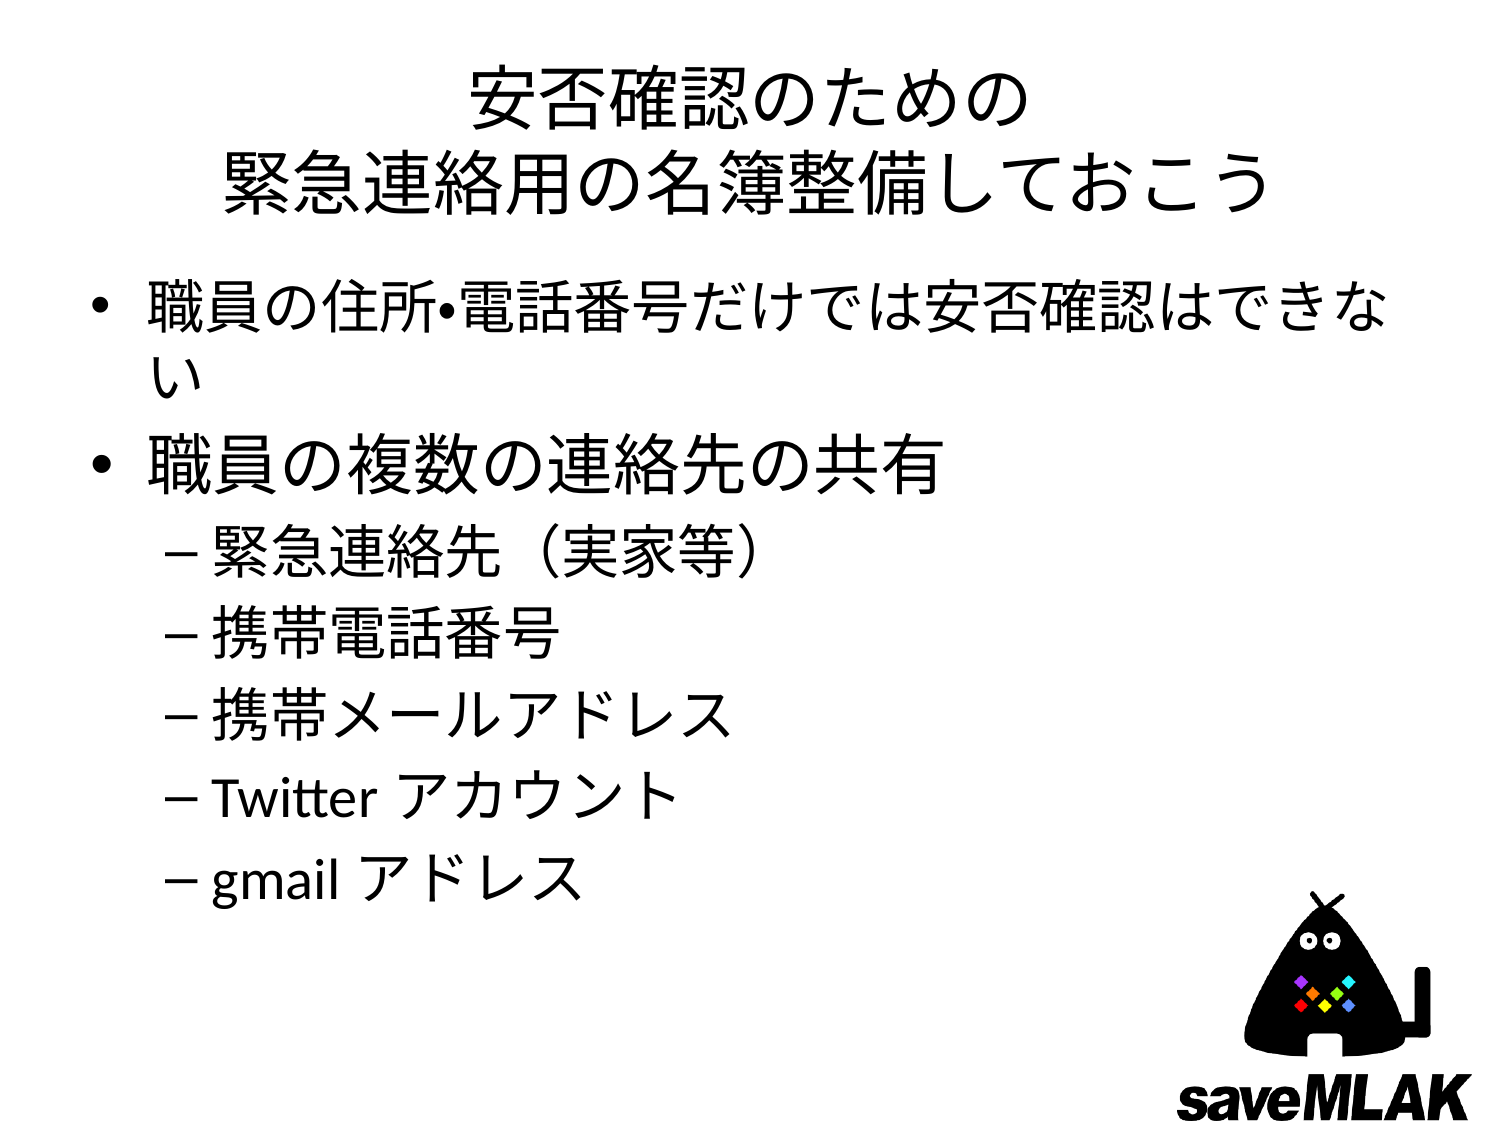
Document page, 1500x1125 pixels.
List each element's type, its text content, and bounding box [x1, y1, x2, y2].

list 職員の住所・電話番号だけでは安否確認はできない 職員の複数の連絡先の共有 緊急連絡先（実家等） 携帯電話番号 携帯メールアドレス Twitterアカウント gmailアドレス [75, 262, 1425, 1005]
picture [1177, 891, 1472, 1121]
title 安否確認のための 緊急連絡用の名簿整備しておこう [75, 45, 1425, 233]
